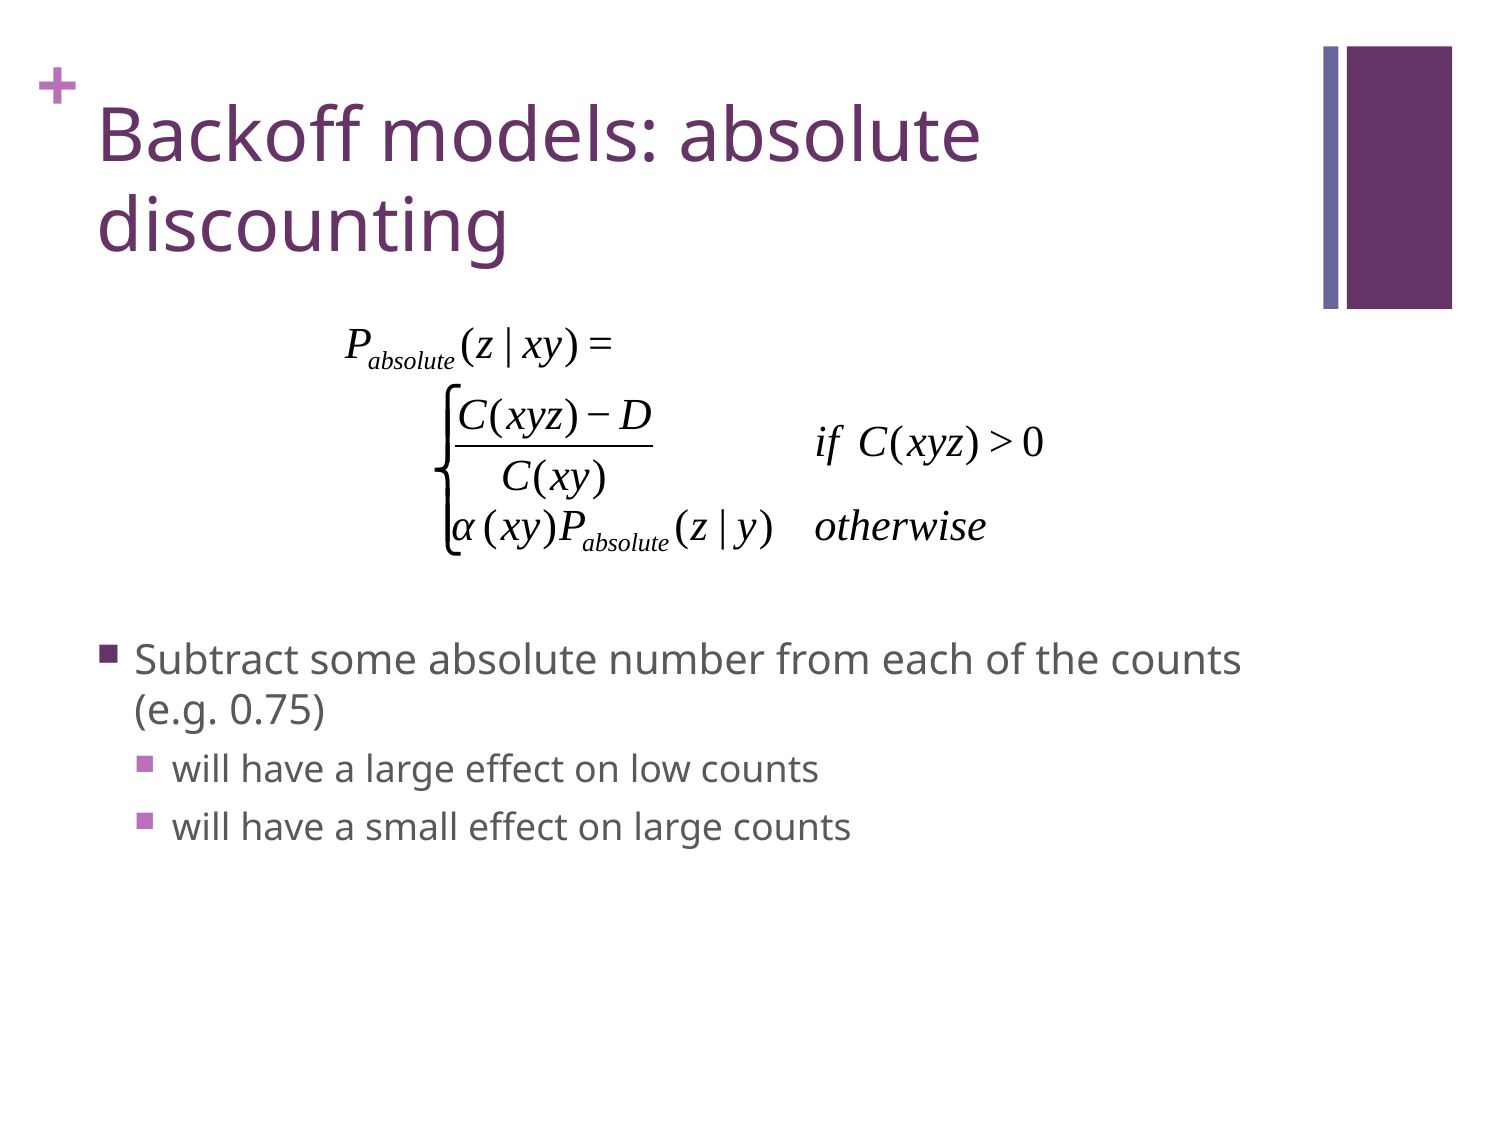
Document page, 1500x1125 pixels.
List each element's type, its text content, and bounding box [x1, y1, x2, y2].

title Backoff models: absolute discounting [81, 79, 1322, 263]
list Subtract some absolute number from each of the counts (e.g. 0.75) will have a large effect on low counts will have a small effect on large counts [81, 624, 1322, 1005]
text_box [336, 318, 1048, 563]
